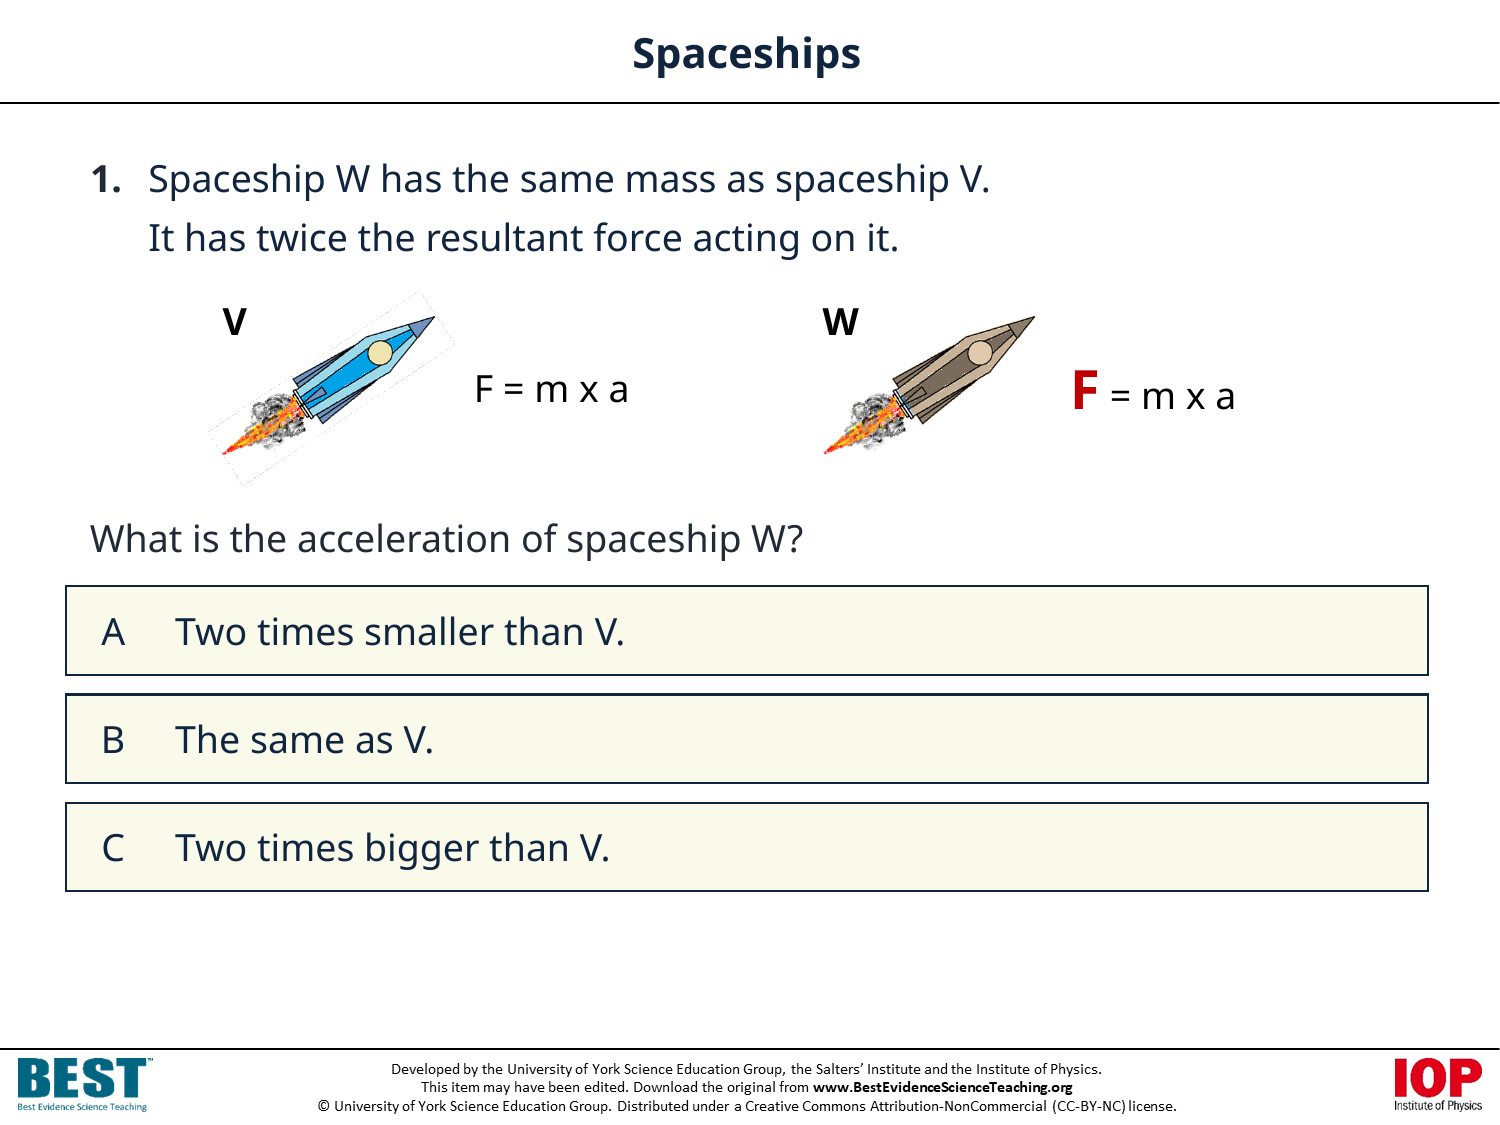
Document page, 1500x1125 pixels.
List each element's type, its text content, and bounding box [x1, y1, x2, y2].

text_box Spaceships [23, 4, 1471, 99]
picture [0, 102, 1500, 1125]
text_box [207, 290, 685, 486]
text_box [762, 277, 1287, 496]
